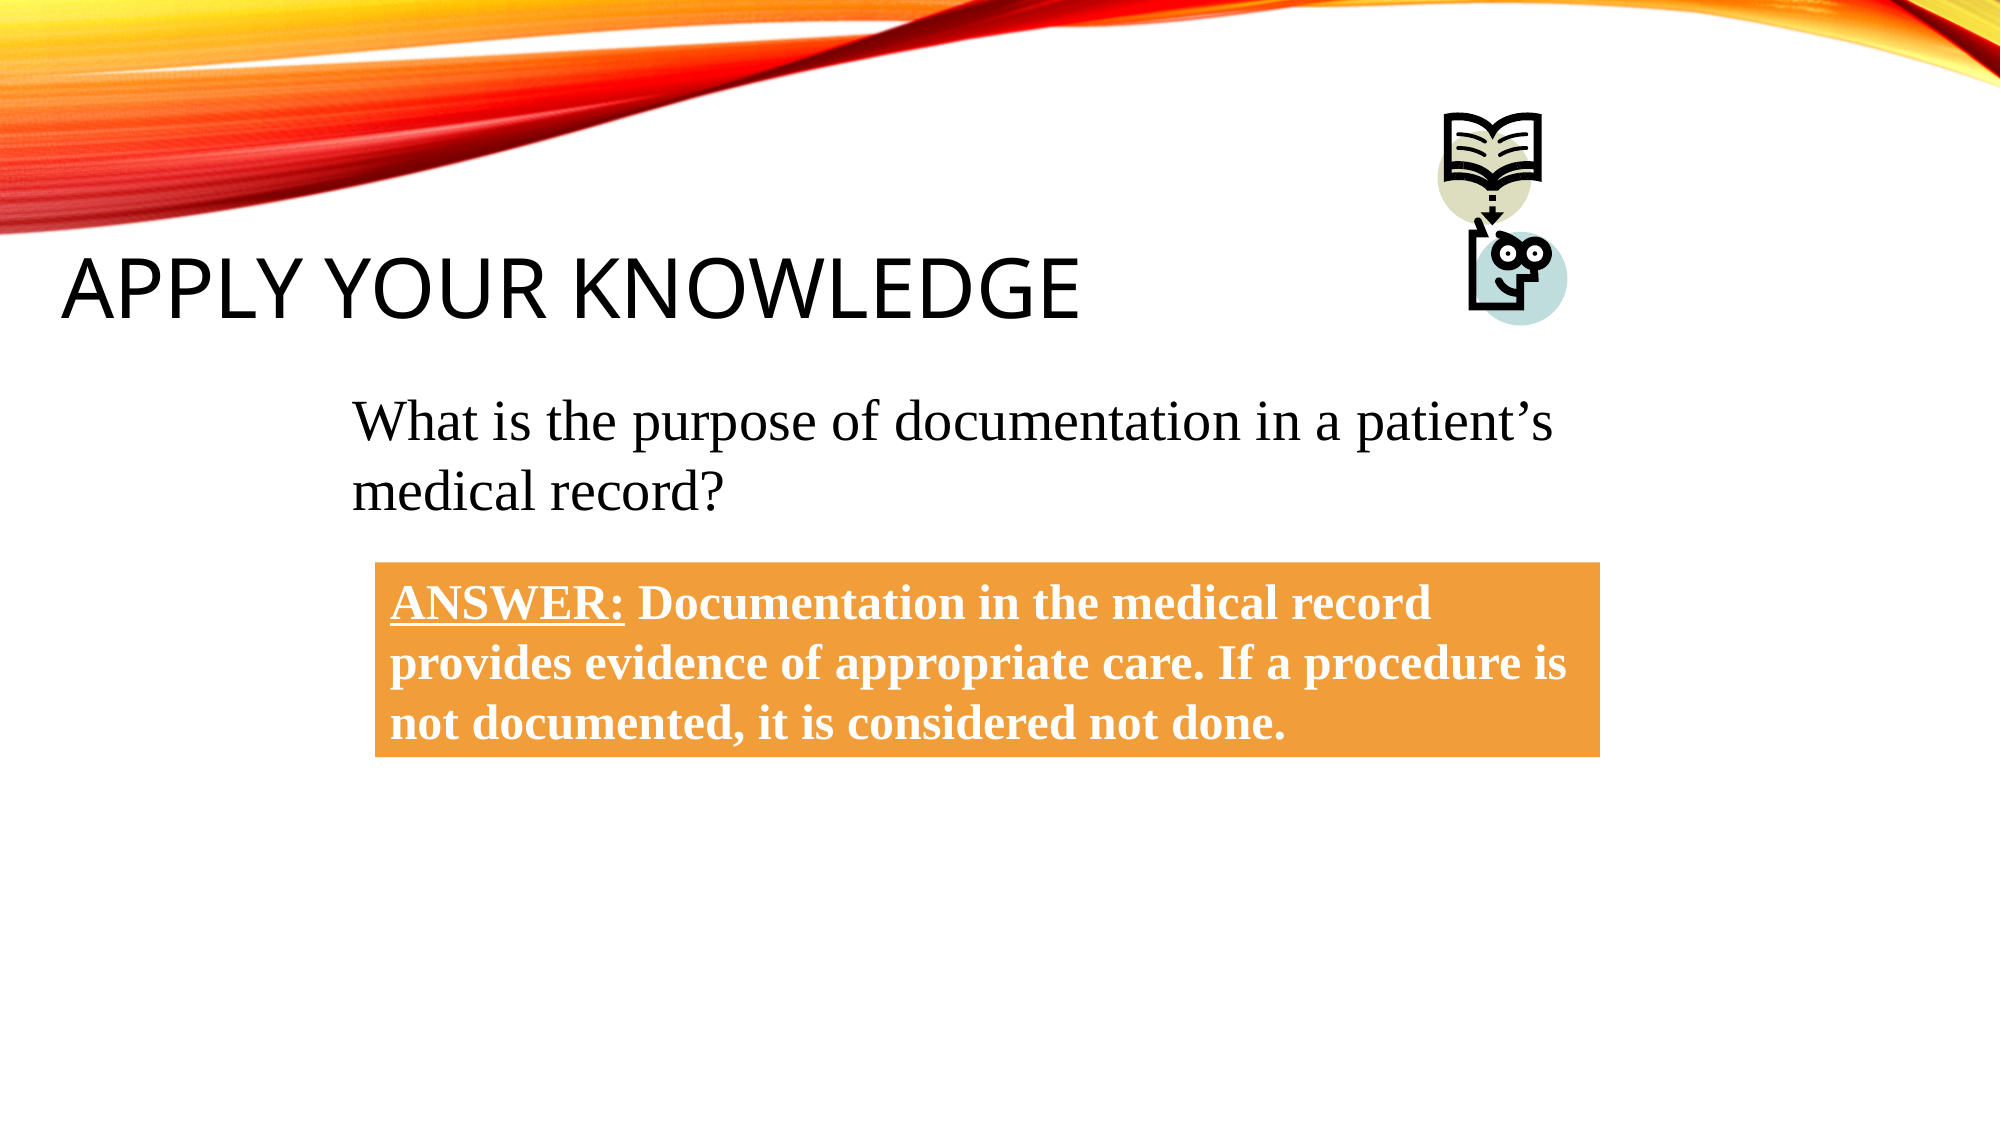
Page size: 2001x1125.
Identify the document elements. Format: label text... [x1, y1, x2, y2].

picture [0, 0, 2000, 326]
title Apply Your Knowledge [46, 185, 1361, 398]
text_box ANSWER: Documentation in the medical record provides evidence of appropriate care. If a procedure is not documented, it is considered not done. [375, 562, 1600, 758]
text_box What is the purpose of documentation in a patient’s medical record? [337, 374, 1700, 530]
